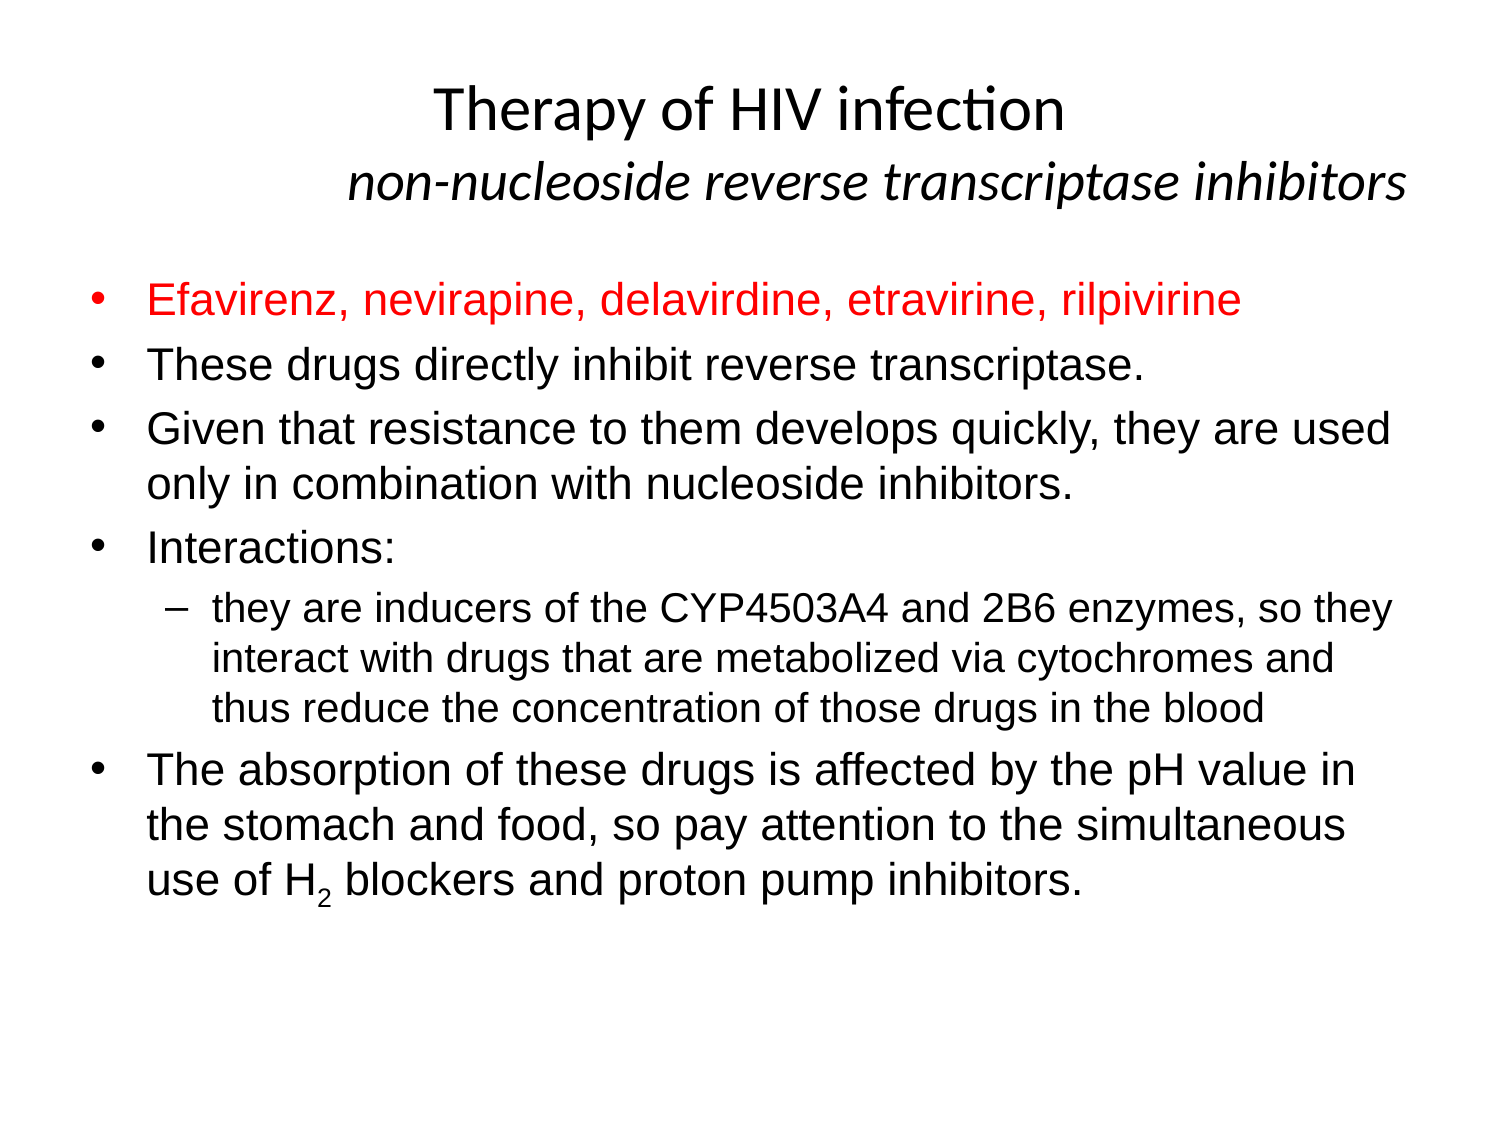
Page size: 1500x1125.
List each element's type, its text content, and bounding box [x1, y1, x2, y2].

title Therapy of HIV infection non-nucleoside reverse transcriptase inhibitors [75, 45, 1425, 233]
list Efavirenz, nevirapine, delavirdine, etravirine, rilpivirine These drugs directly inhibit reverse transcriptase. Given that resistance to them develops quickly, they are used only in combination with nucleoside inhibitors. Interactions: they are inducers of the CYP4503A4 and 2B6 enzymes, so they interact with drugs that are metabolized via cytochromes and thus reduce the concentration of those drugs in the blood The absorption of these drugs is affected by the pH value in the stomach and food, so pay attention to the simultaneous use of H2 blockers and proton pump inhibitors. [75, 262, 1425, 1005]
